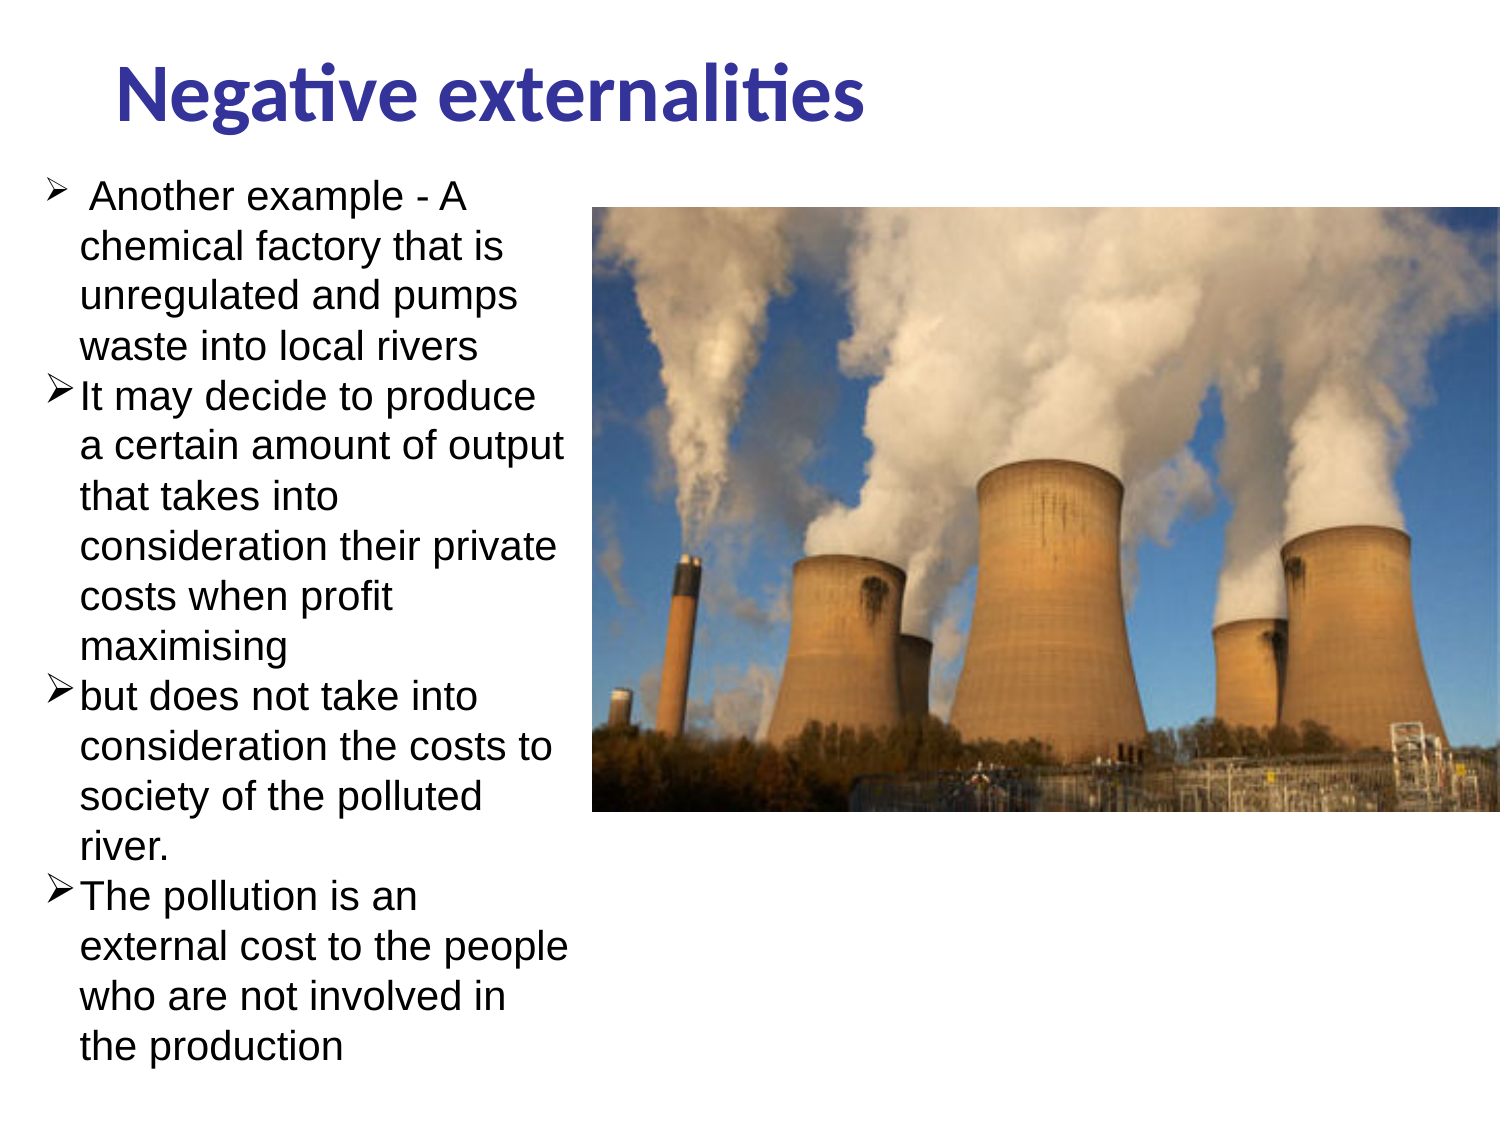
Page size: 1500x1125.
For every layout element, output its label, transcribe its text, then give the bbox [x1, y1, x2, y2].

picture [591, 207, 1500, 813]
subtitle Negative externalities [100, 31, 1436, 516]
text_box Another example - A chemical factory that is unregulated and pumps waste into local rivers It may decide to produce a certain amount of output that takes into consideration their private costs when profit maximising but does not take into consideration the costs to society of the polluted river. The pollution is an external cost to the people who are not involved in the production [29, 160, 585, 1125]
